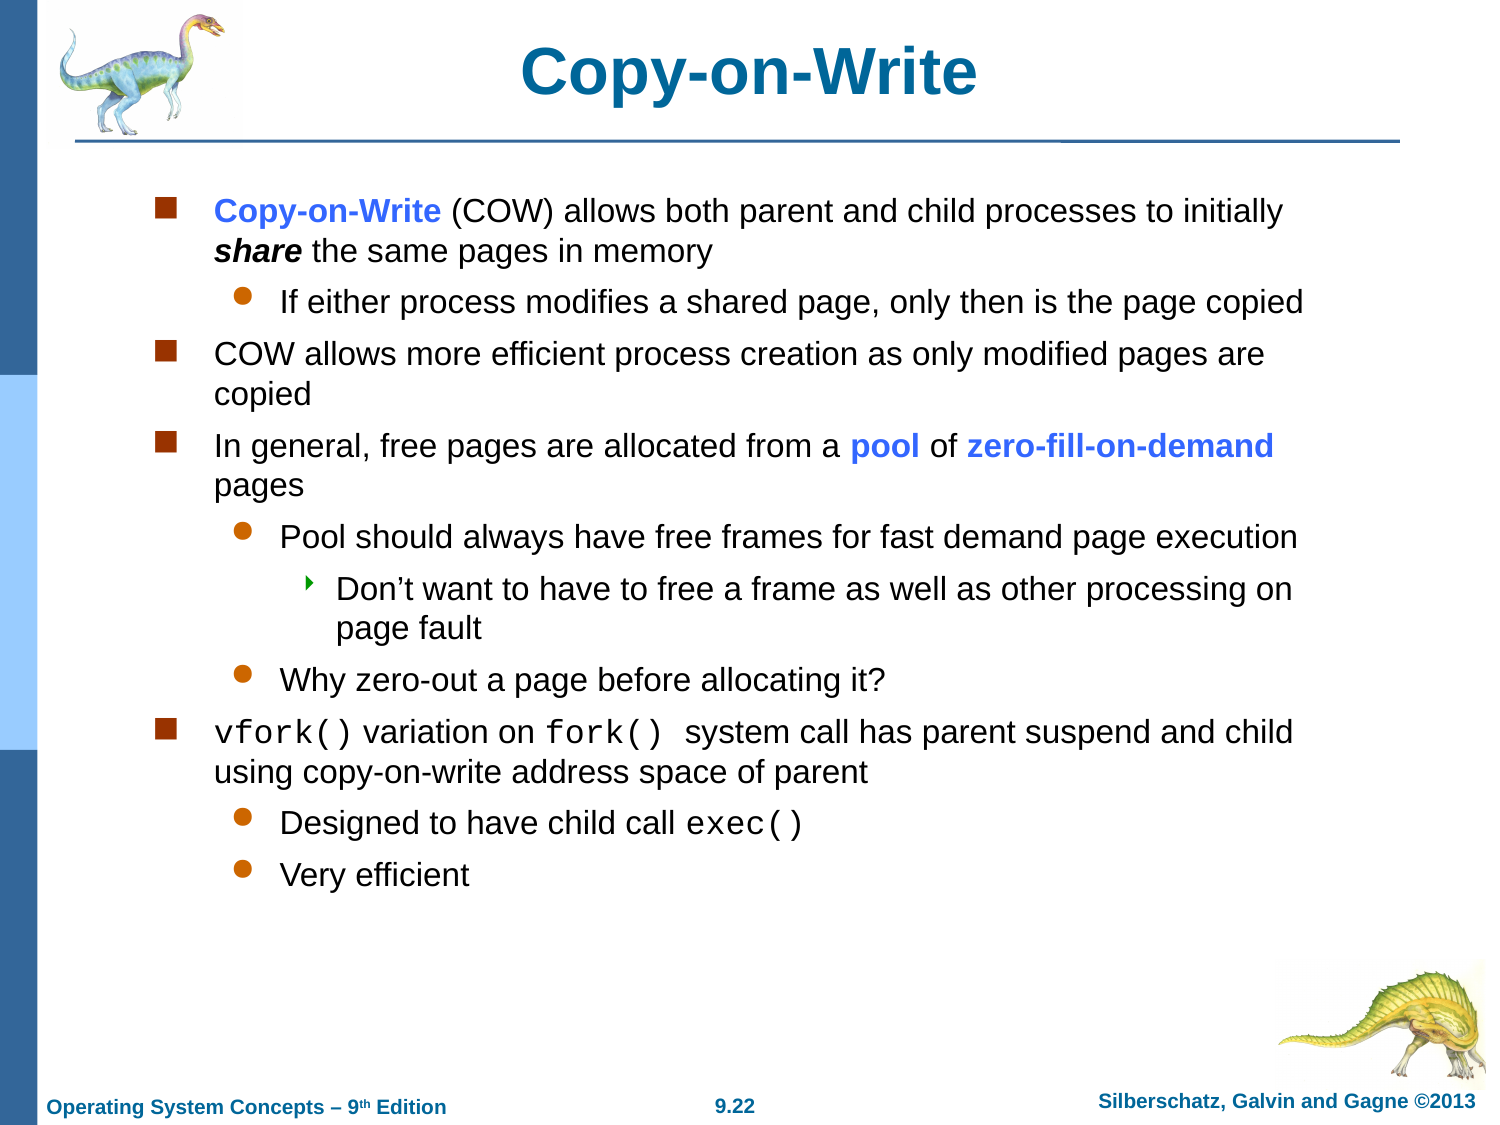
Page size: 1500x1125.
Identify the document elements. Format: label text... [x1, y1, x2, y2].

picture [46, 0, 243, 149]
title Copy-on-Write [74, 20, 1426, 116]
list Copy-on-Write (COW) allows both parent and child processes to initially share the same pages in memory If either process modifies a shared page, only then is the page copied COW allows more efficient process creation as only modified pages are copied In general, free pages are allocated from a pool of zero-fill-on-demand pages Pool should always have free frames for fast demand page execution Don’t want to have to free a frame as well as other processing on page fault Why zero-out a page before allocating it? vfork() variation on fork() system call has parent suspend and child using copy-on-write address space of parent Designed to have child call exec() Very efficient [142, 181, 1347, 925]
picture [1275, 959, 1486, 1090]
